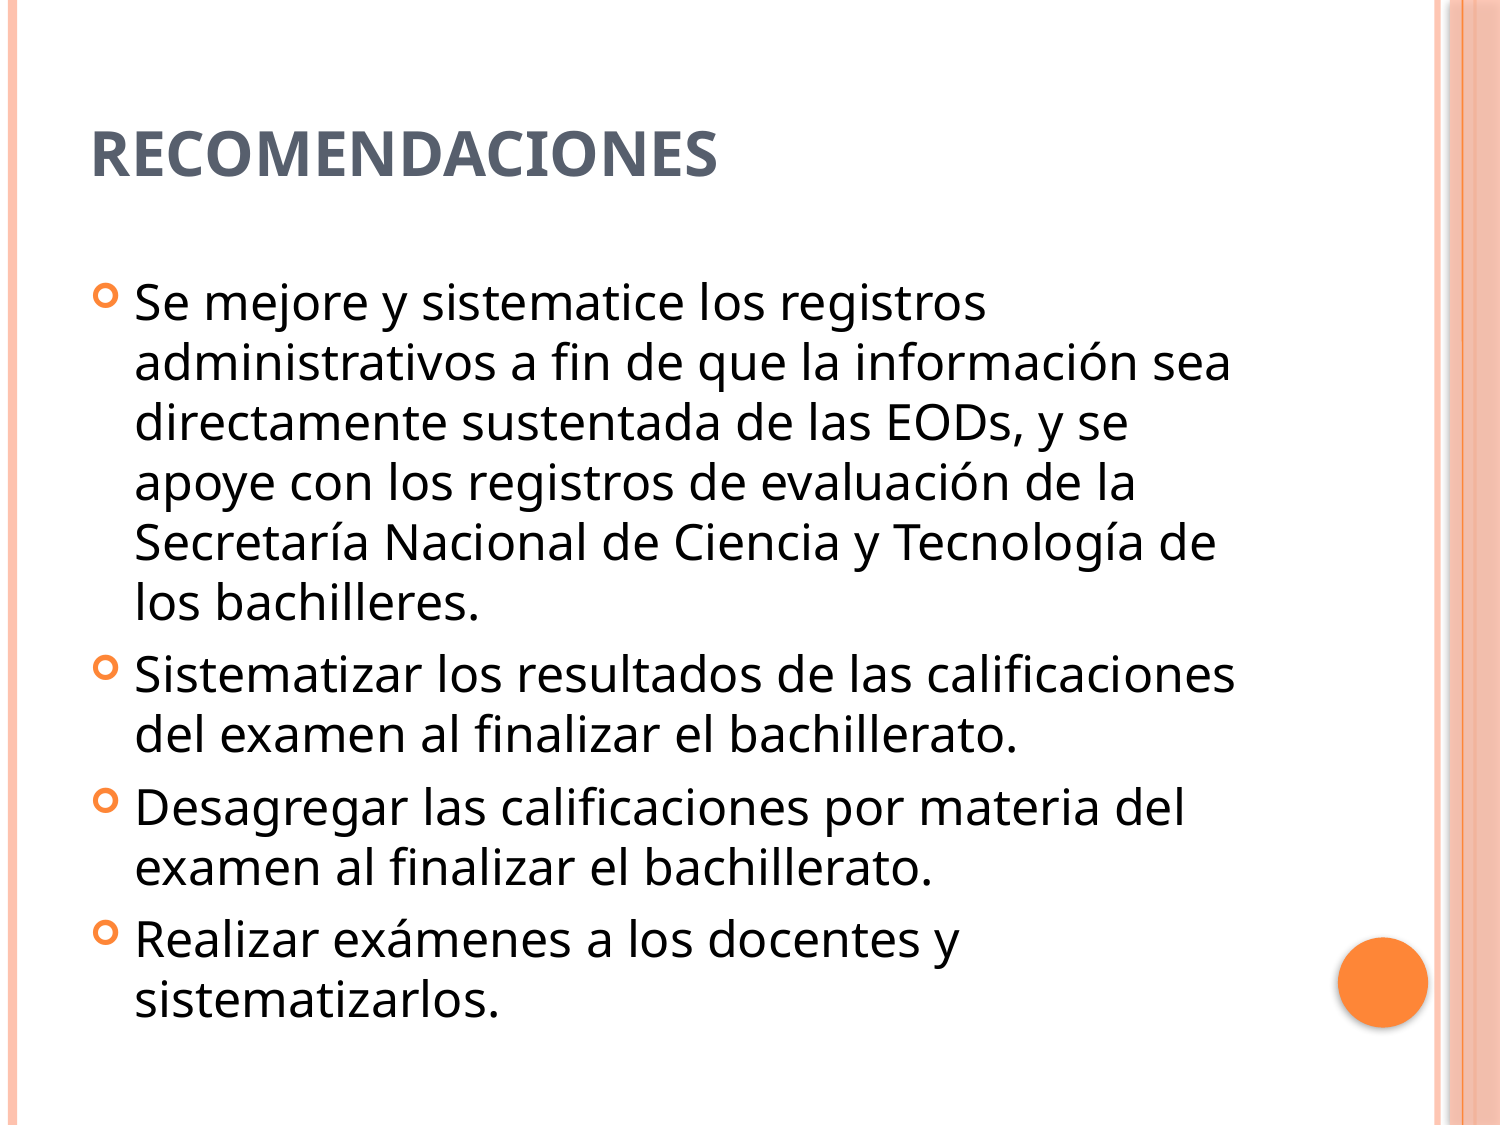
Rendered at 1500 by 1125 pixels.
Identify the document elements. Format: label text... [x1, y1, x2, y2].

list Se mejore y sistematice los registros administrativos a fin de que la información sea directamente sustentada de las EODs, y se apoye con los registros de evaluación de la Secretaría Nacional de Ciencia y Tecnología de los bachilleres. Sistematizar los resultados de las calificaciones del examen al finalizar el bachillerato. Desagregar las calificaciones por materia del examen al finalizar el bachillerato. Realizar exámenes a los docentes y sistematizarlos. [74, 262, 1301, 1063]
title RECOMENDACIONES [75, 45, 1300, 197]
